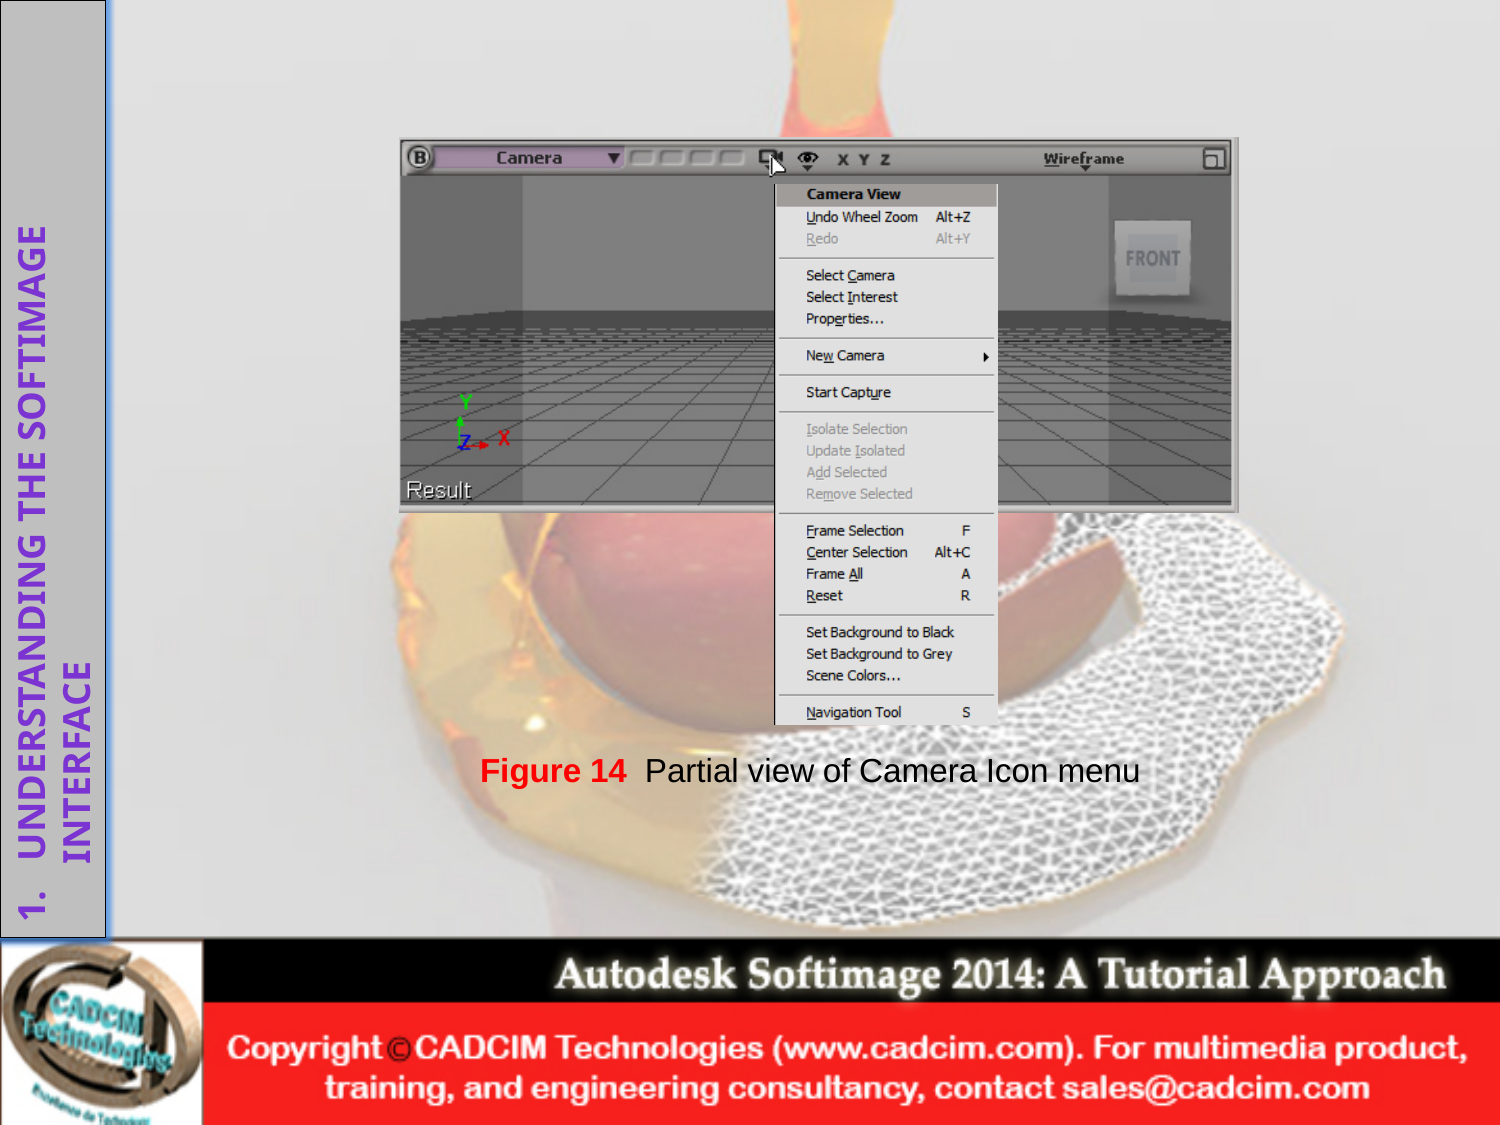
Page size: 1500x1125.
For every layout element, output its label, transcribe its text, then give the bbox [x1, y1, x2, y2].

text_box Figure 14 Partial view of Camera Icon menu [437, 737, 1188, 798]
picture [0, 0, 1500, 1125]
